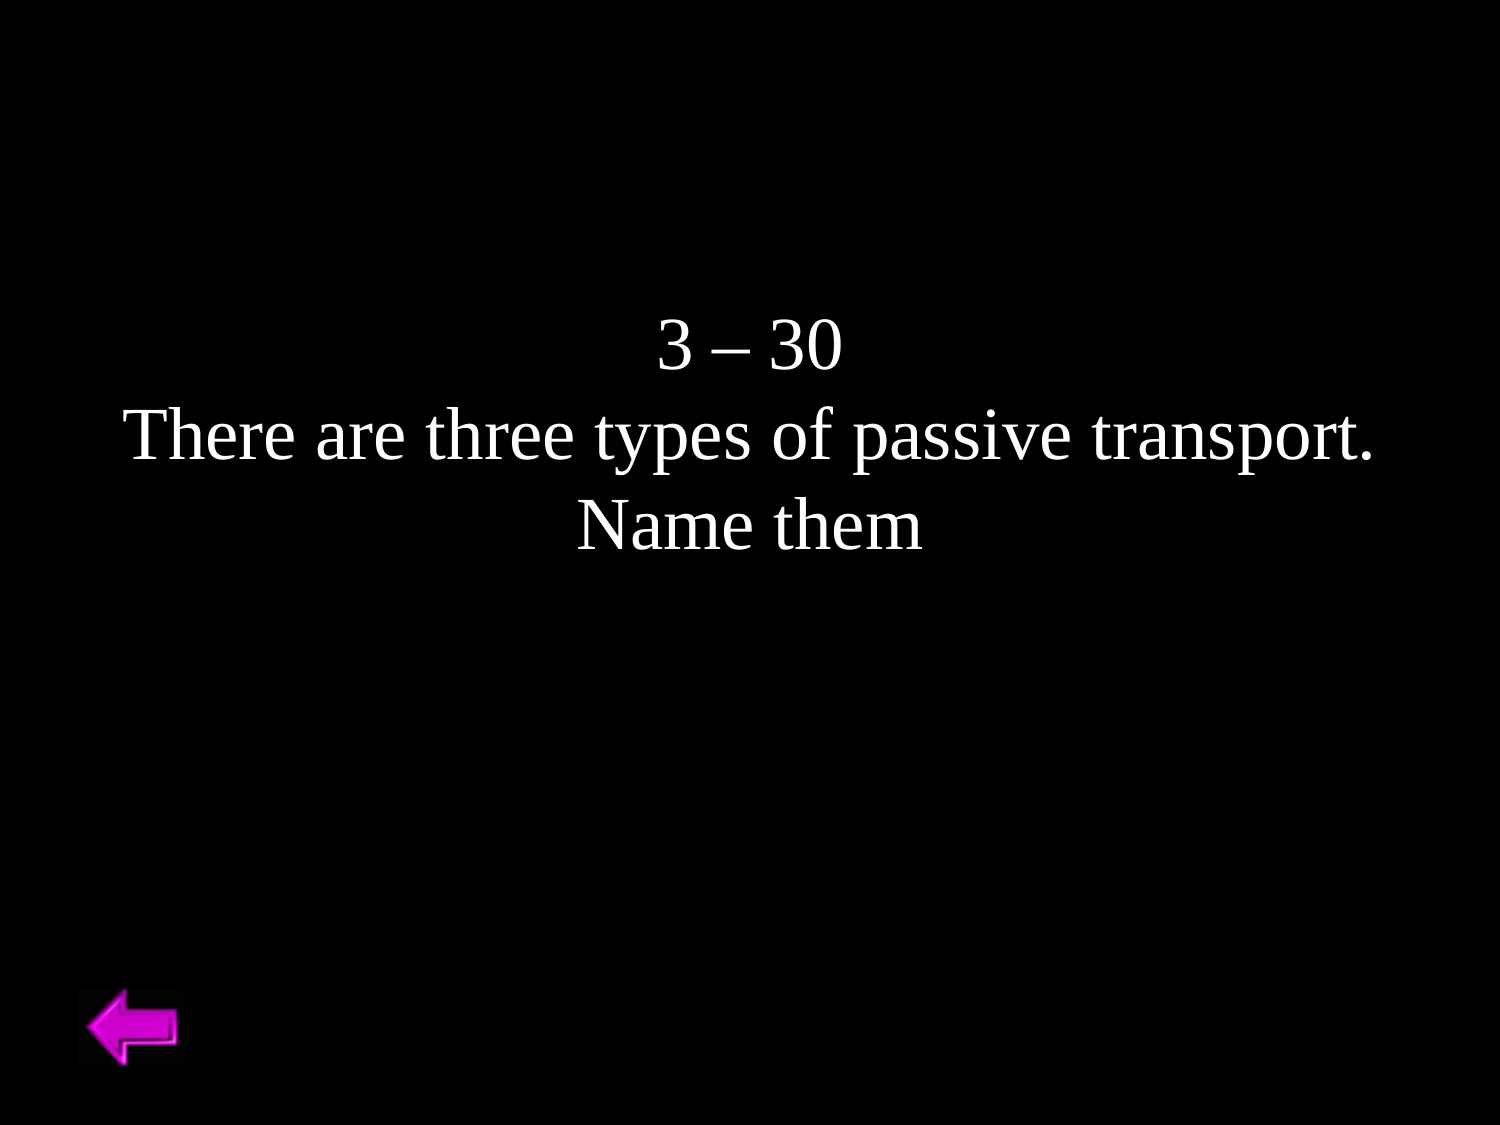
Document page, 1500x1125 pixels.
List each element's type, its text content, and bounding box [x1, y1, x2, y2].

text_box 3 – 30 There are three types of passive transport. Name them [12, 287, 1488, 573]
picture [74, 987, 183, 1066]
